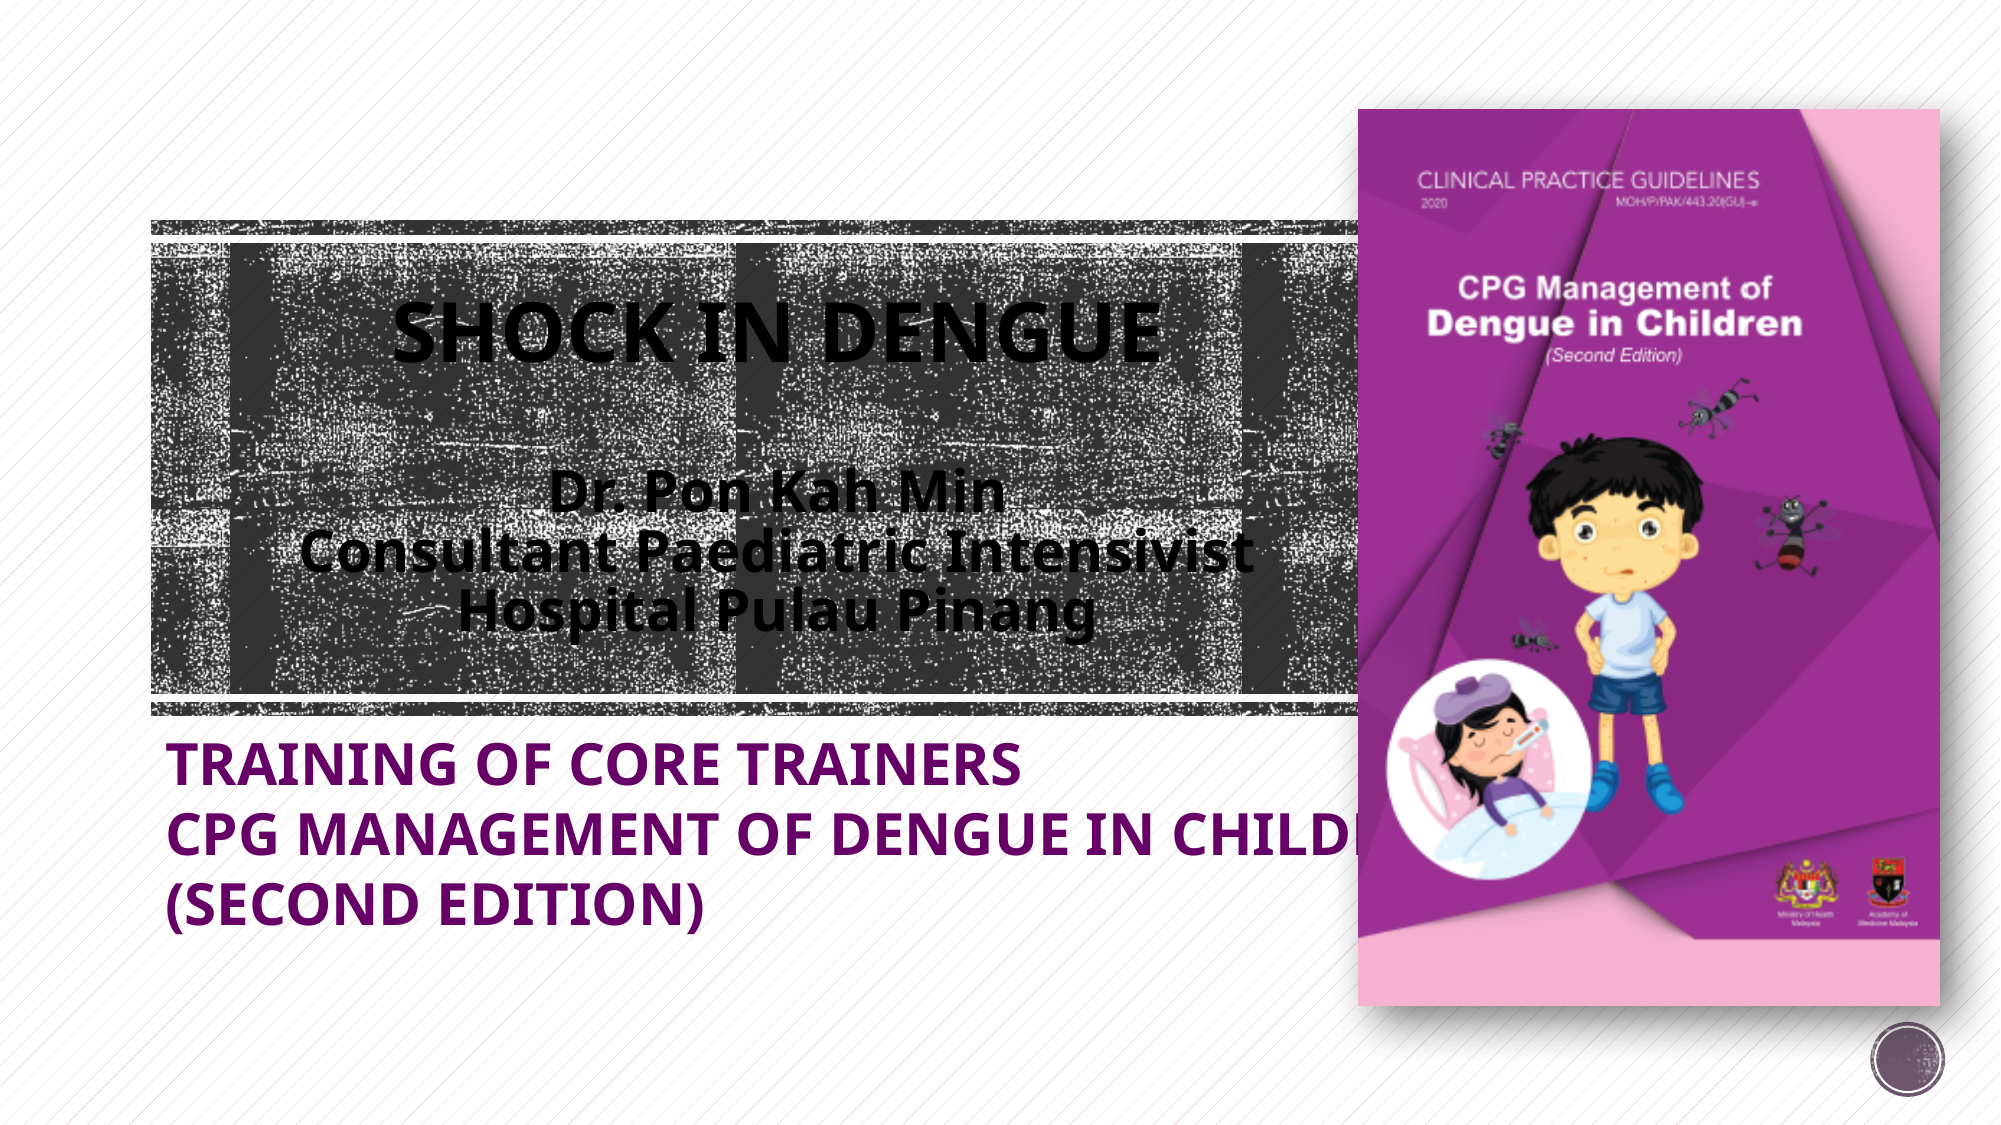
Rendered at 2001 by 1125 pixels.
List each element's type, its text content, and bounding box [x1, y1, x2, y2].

title SHOCK IN DENGUE Dr. Pon Kah Min Consultant Paediatric Intensivist Hospital Pulau Pinang [172, 234, 1340, 704]
subtitle TRAINING OF CORE TRAINERS CPG MANAGEMENT OF DENGUE IN CHILDREN (SECOND EDITION) [150, 720, 1340, 968]
picture [1358, 109, 1940, 1006]
